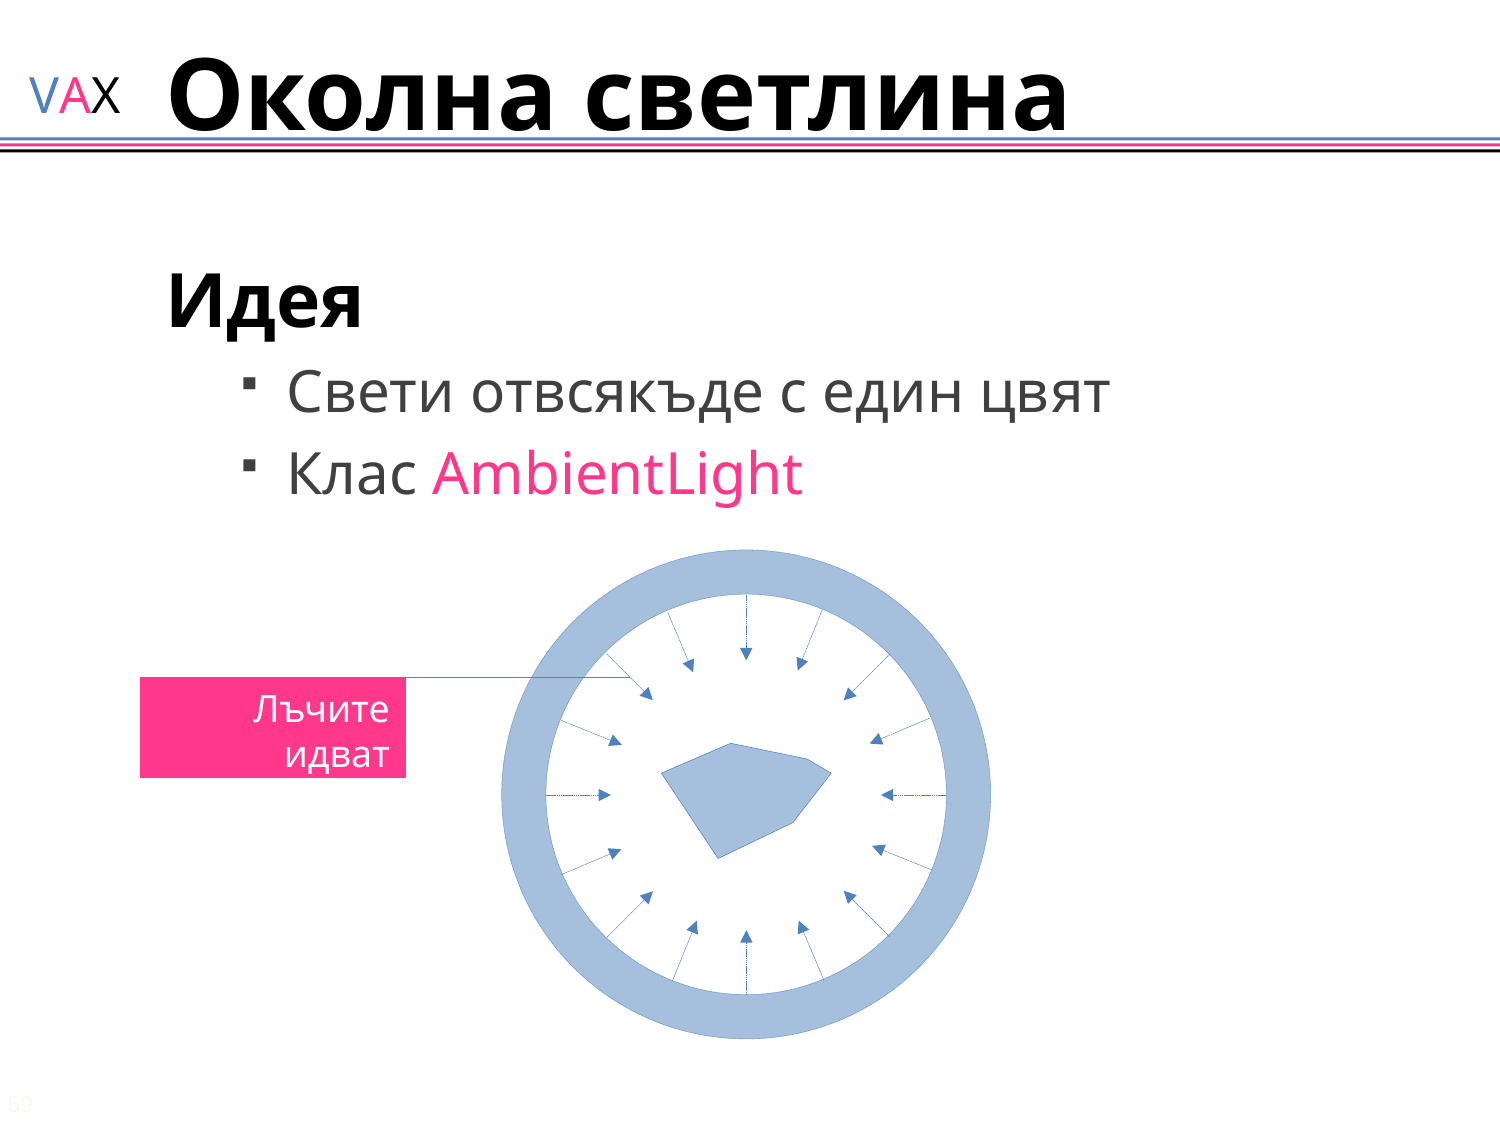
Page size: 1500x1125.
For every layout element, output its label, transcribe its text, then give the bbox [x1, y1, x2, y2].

title Околна светлина [0, 37, 1500, 144]
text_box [501, 549, 991, 1040]
list Идея Свети отвсякъде с един цвят Клас AmbientLight [150, 200, 1488, 1113]
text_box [139, 677, 496, 778]
